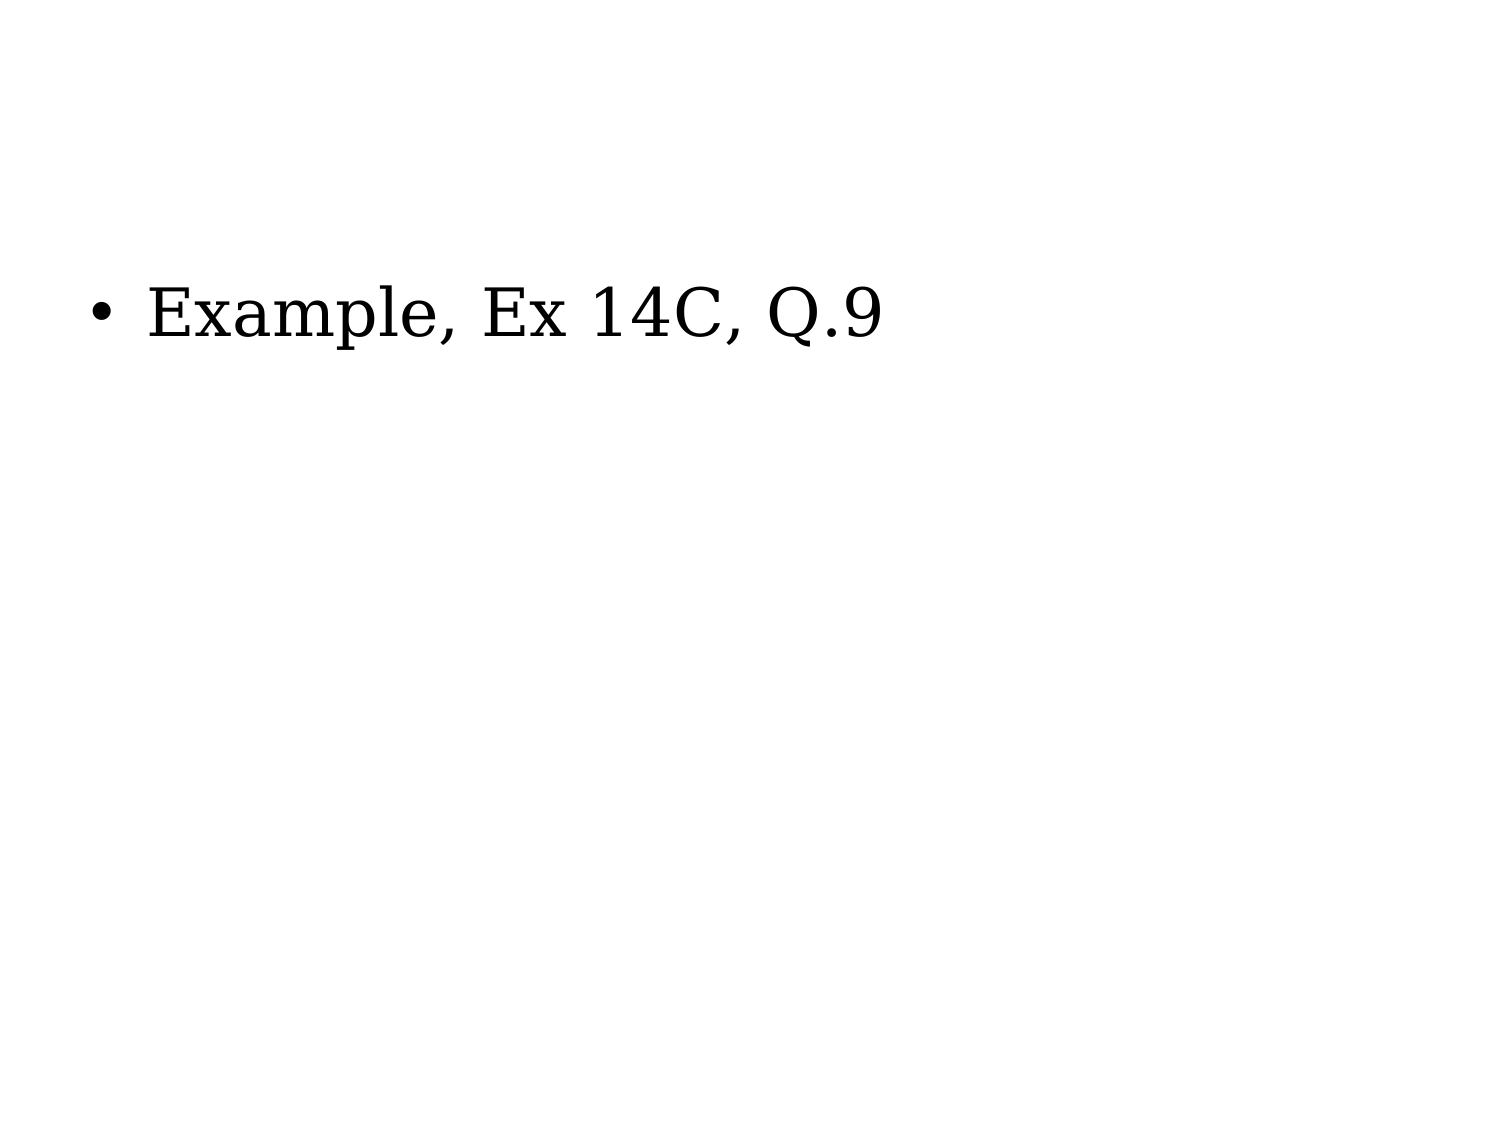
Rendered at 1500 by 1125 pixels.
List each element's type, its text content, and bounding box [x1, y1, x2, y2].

list Example, Ex 14C, Q.9 [75, 262, 1425, 1005]
